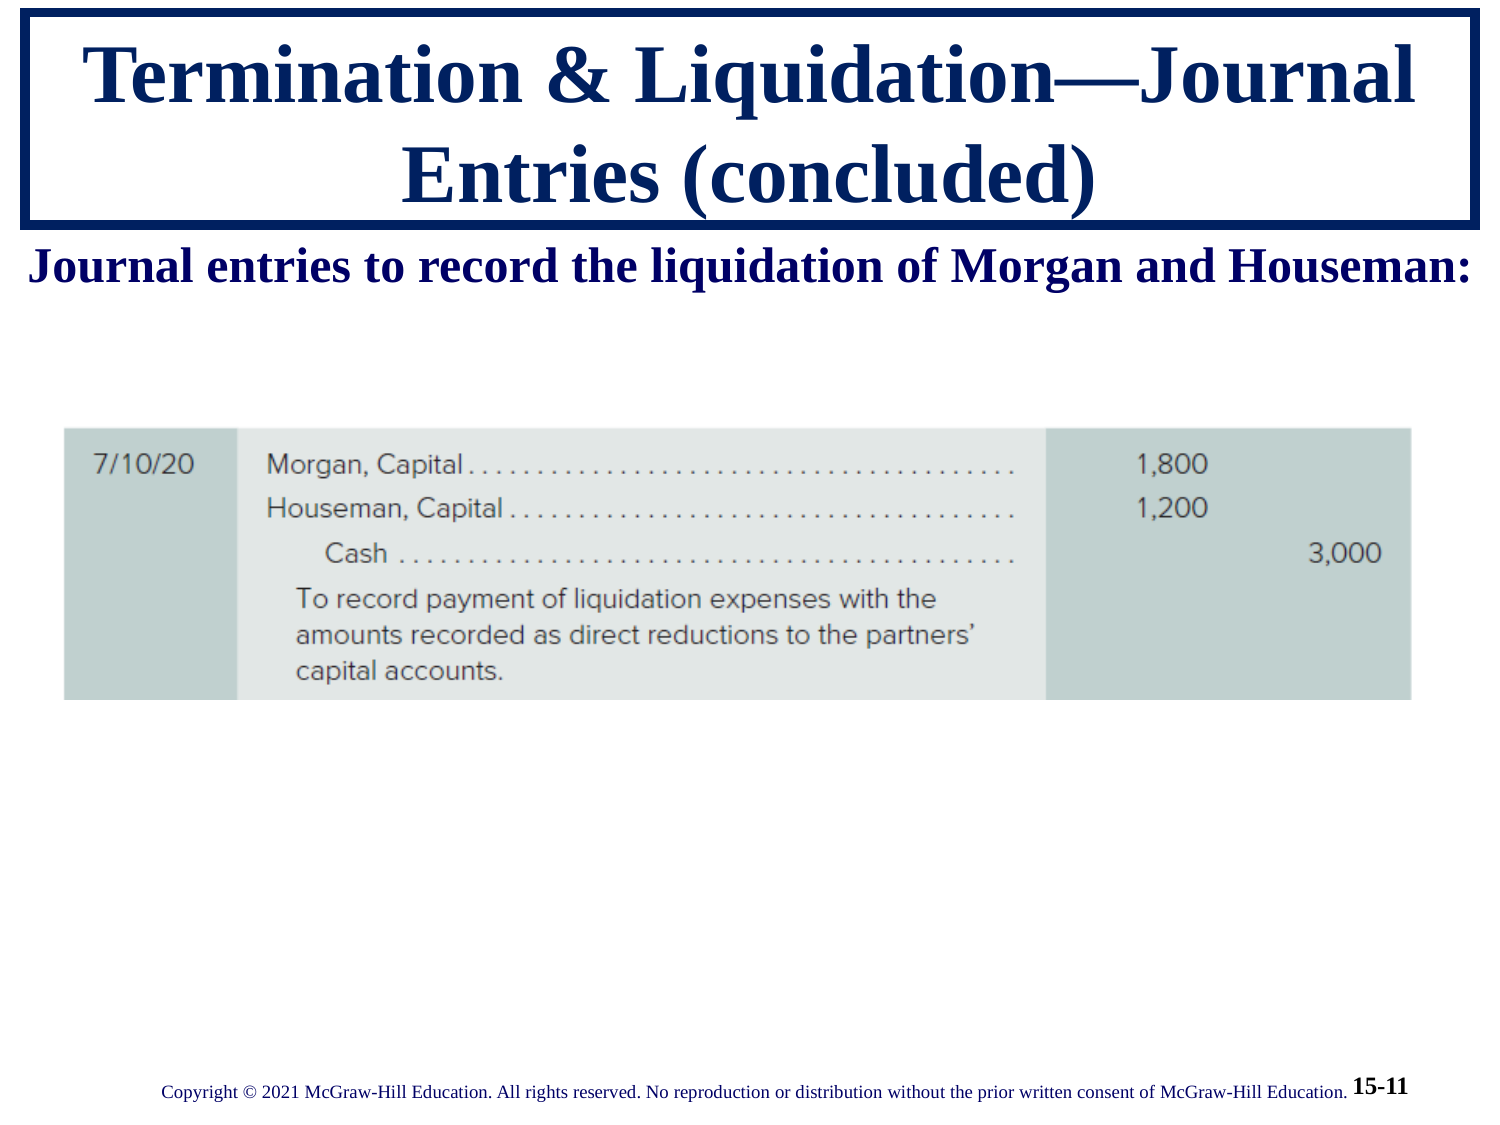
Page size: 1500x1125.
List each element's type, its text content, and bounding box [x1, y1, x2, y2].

picture [62, 424, 1413, 701]
text_box Journal entries to record the liquidation of Morgan and Houseman: [12, 224, 1500, 300]
title Termination & Liquidation—Journal Entries (concluded) [20, 8, 1480, 224]
text_box Copyright © 2021 McGraw-Hill Education. All rights reserved. No reproduction or distribution without the prior written consent of McGraw-Hill Education. [81, 1072, 1429, 1110]
